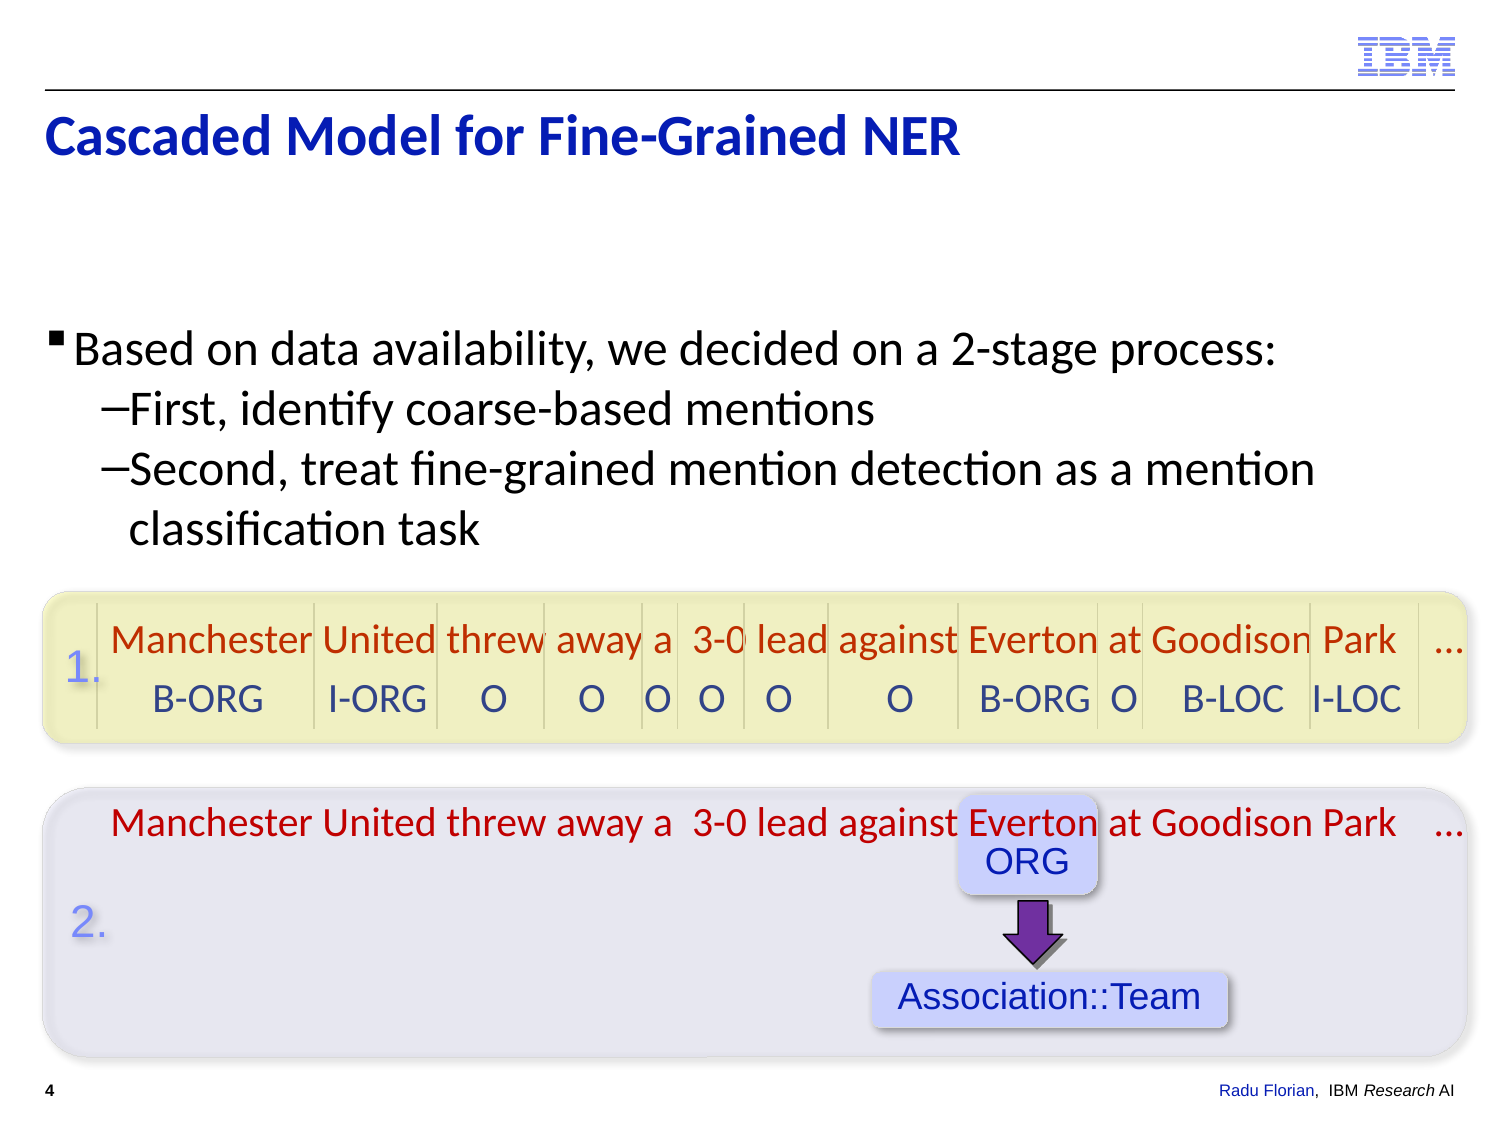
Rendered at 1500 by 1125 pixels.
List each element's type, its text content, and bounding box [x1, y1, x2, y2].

picture [1358, 37, 1455, 76]
list Based on data availability, we decided on a 2-stage process: First, identify coarse-based mentions Second, treat fine-grained mention detection as a mention classification task [29, 307, 1455, 573]
title Cascaded Model for Fine-Grained NER [29, 97, 1455, 203]
text_box [1003, 900, 1063, 965]
text_box ORG [957, 853, 1098, 895]
text_box 2. [42, 787, 1468, 1058]
text_box 1. [42, 591, 1468, 744]
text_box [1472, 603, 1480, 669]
text_box Manchester United threw away a 3-0 lead against Everton at Goodison Park … [95, 787, 1480, 853]
slide_number 4 [29, 1072, 91, 1103]
text_box Association::Team [871, 971, 1228, 1028]
